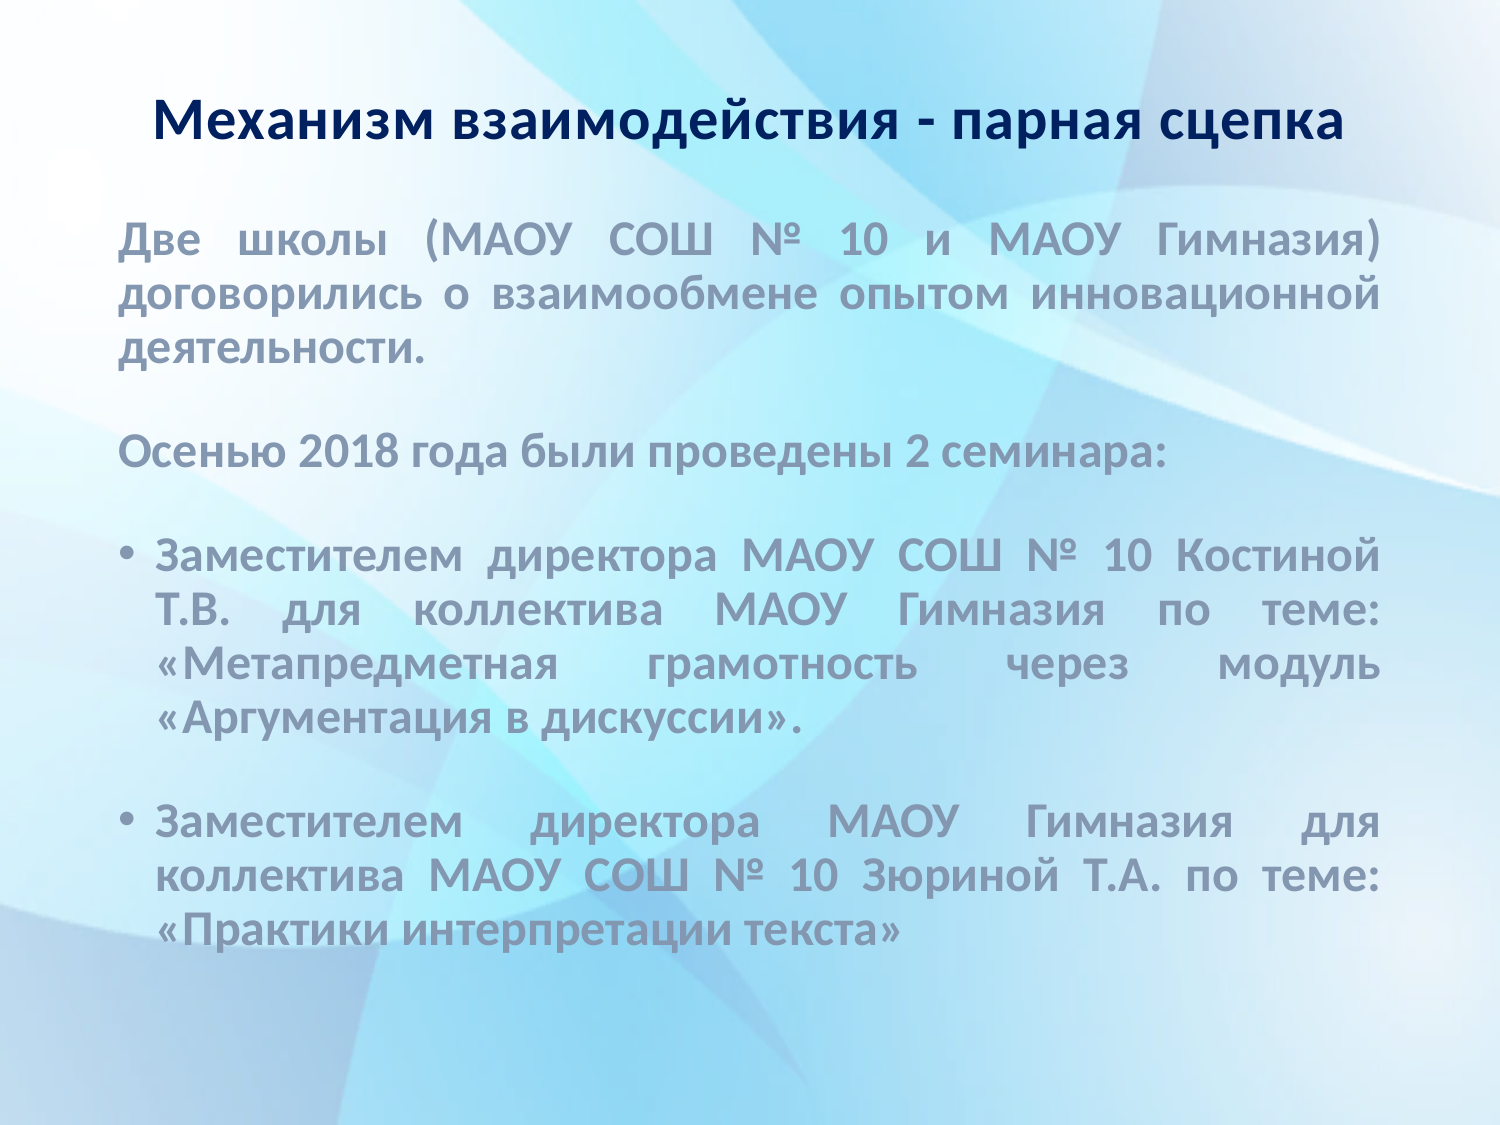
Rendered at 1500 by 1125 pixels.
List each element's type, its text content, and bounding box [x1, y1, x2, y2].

list Две школы (МАОУ СОШ № 10 и МАОУ Гимназия) договорились о взаимообмене опытом инновационной деятельности. Осенью 2018 года были проведены 2 семинара: Заместителем директора МАОУ СОШ № 10 Костиной Т.В. для коллектива МАОУ Гимназия по теме: «Метапредметная грамотность через модуль «Аргументация в дискуссии». Заместителем директора МАОУ Гимназия для коллектива МАОУ СОШ № 10 Зюриной Т.А. по теме: «Практики интерпретации текста» [103, 204, 1397, 1085]
title Механизм взаимодействия - парная сцепка [103, 59, 1397, 180]
